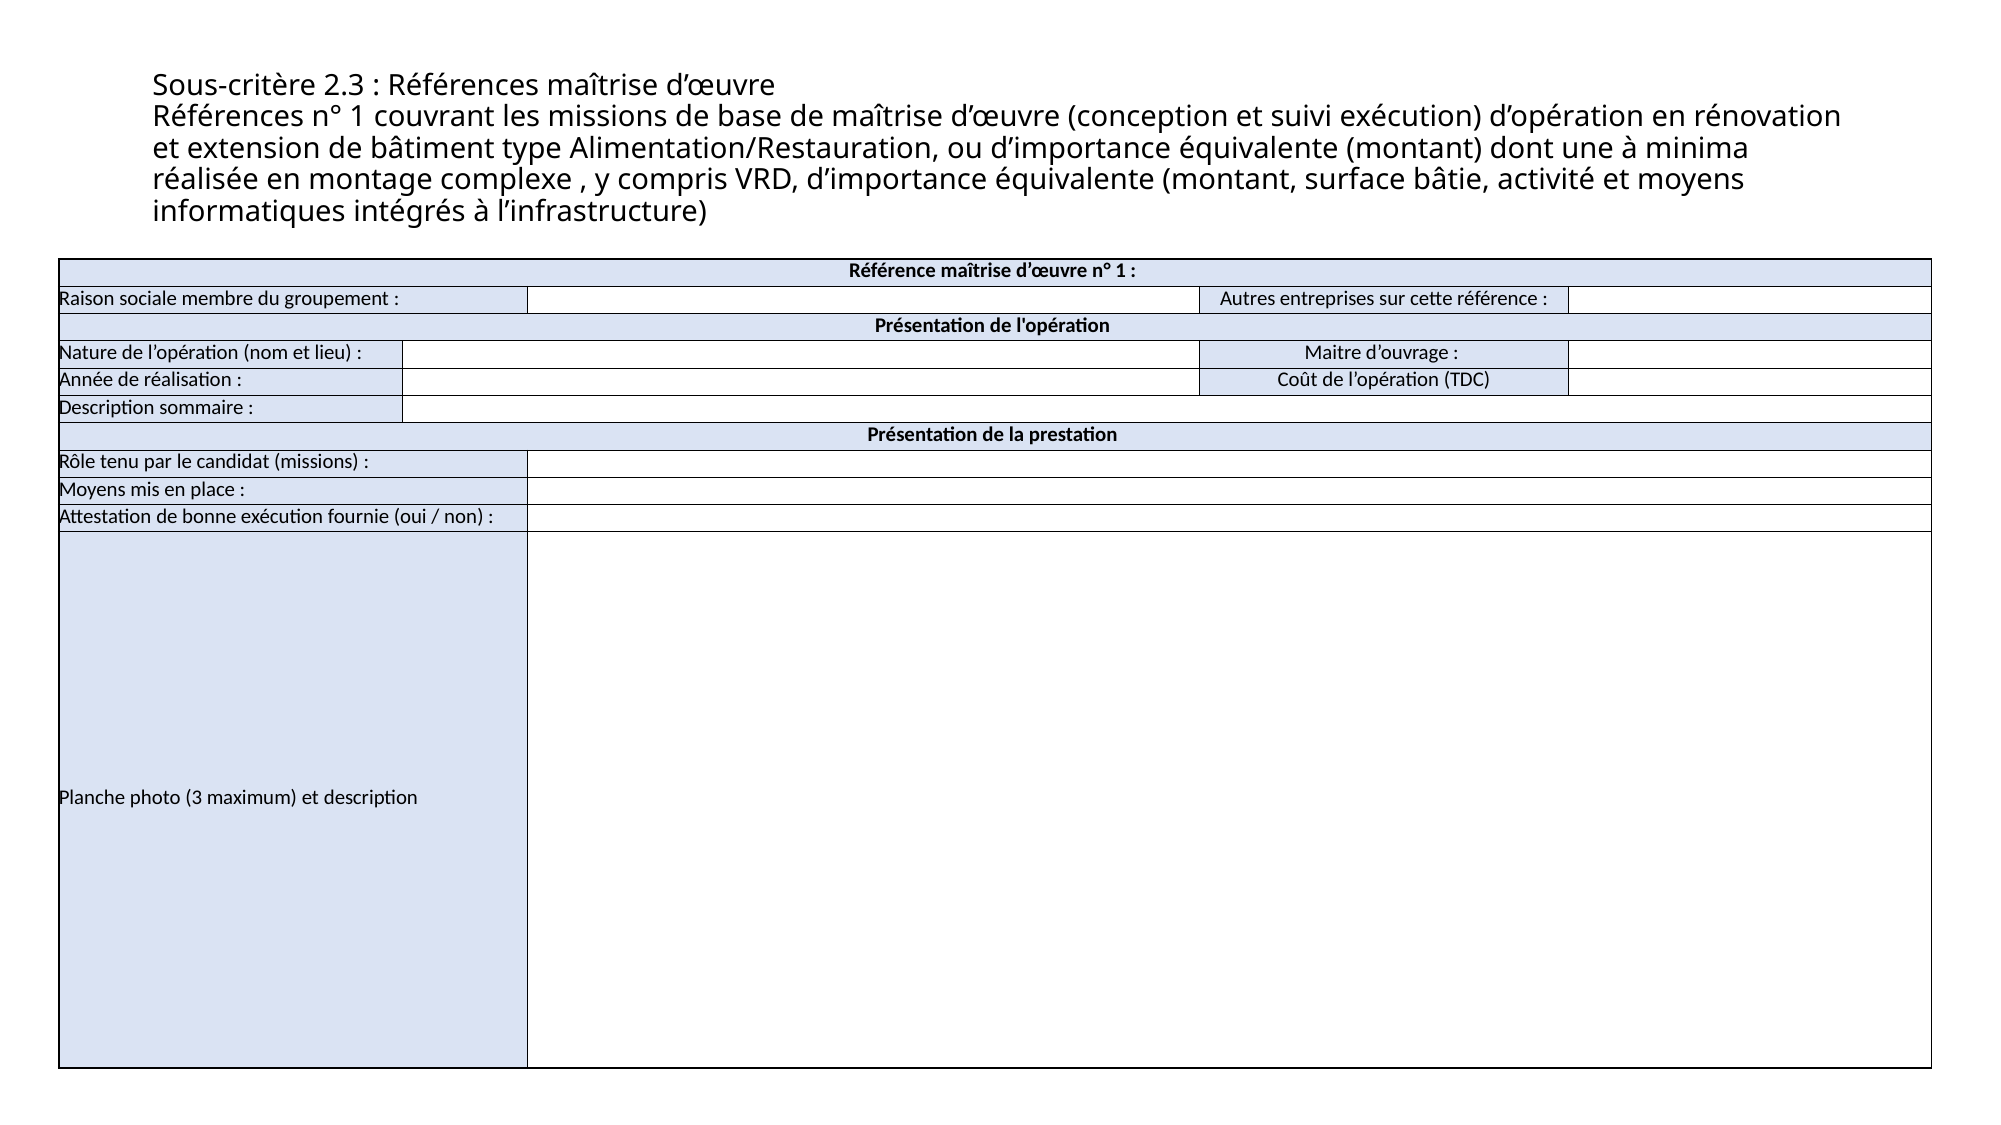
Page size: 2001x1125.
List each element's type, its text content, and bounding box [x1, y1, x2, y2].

table_cell Présentation de l'opération [60, 314, 1931, 340]
table_cell Planche photo (3 maximum) et description [60, 532, 527, 1067]
table_cell [403, 369, 1199, 395]
table_cell [528, 451, 1931, 477]
table_cell Coût de l’opération (TDC) [1200, 369, 1568, 395]
table_cell [403, 341, 1199, 368]
table_cell Année de réalisation : [60, 369, 402, 395]
table_cell Présentation de la prestation [60, 423, 1931, 450]
table_cell Nature de l’opération (nom et lieu) : [60, 341, 402, 368]
table_cell Attestation de bonne exécution fournie (oui / non) : [60, 505, 527, 531]
table_cell Description sommaire : [60, 396, 402, 422]
table_cell [528, 532, 1931, 1067]
table_cell Rôle tenu par le candidat (missions) : [60, 451, 527, 477]
table_cell [528, 287, 1199, 313]
table_cell [1569, 369, 1931, 395]
table_cell Raison sociale membre du groupement : [60, 287, 527, 313]
table_cell [403, 396, 1931, 422]
table_header Référence maîtrise d’œuvre n° 1 : [60, 260, 1931, 286]
table_cell Autres entreprises sur cette référence : [1200, 287, 1568, 313]
table_cell [528, 478, 1931, 504]
table_cell [528, 505, 1931, 531]
table_cell [1569, 287, 1931, 313]
table_cell Moyens mis en place : [60, 478, 527, 504]
table_cell Maitre d’ouvrage : [1200, 341, 1568, 368]
table_cell [1569, 341, 1931, 368]
title Sous-critère 2.3 : Références maîtrise d’œuvre Références n° 1 couvrant les missions de base de maîtrise d’œuvre (conception et suivi exécution) d’opération en rénovation et extension de bâtiment type Alimentation/Restauration, ou d’importance équivalente (montant) dont une à minima réalisée en montage complexe , y compris VRD, d’importance équivalente (montant, surface bâtie, activité et moyens informatiques intégrés à l’infrastructure) [137, 59, 1863, 238]
